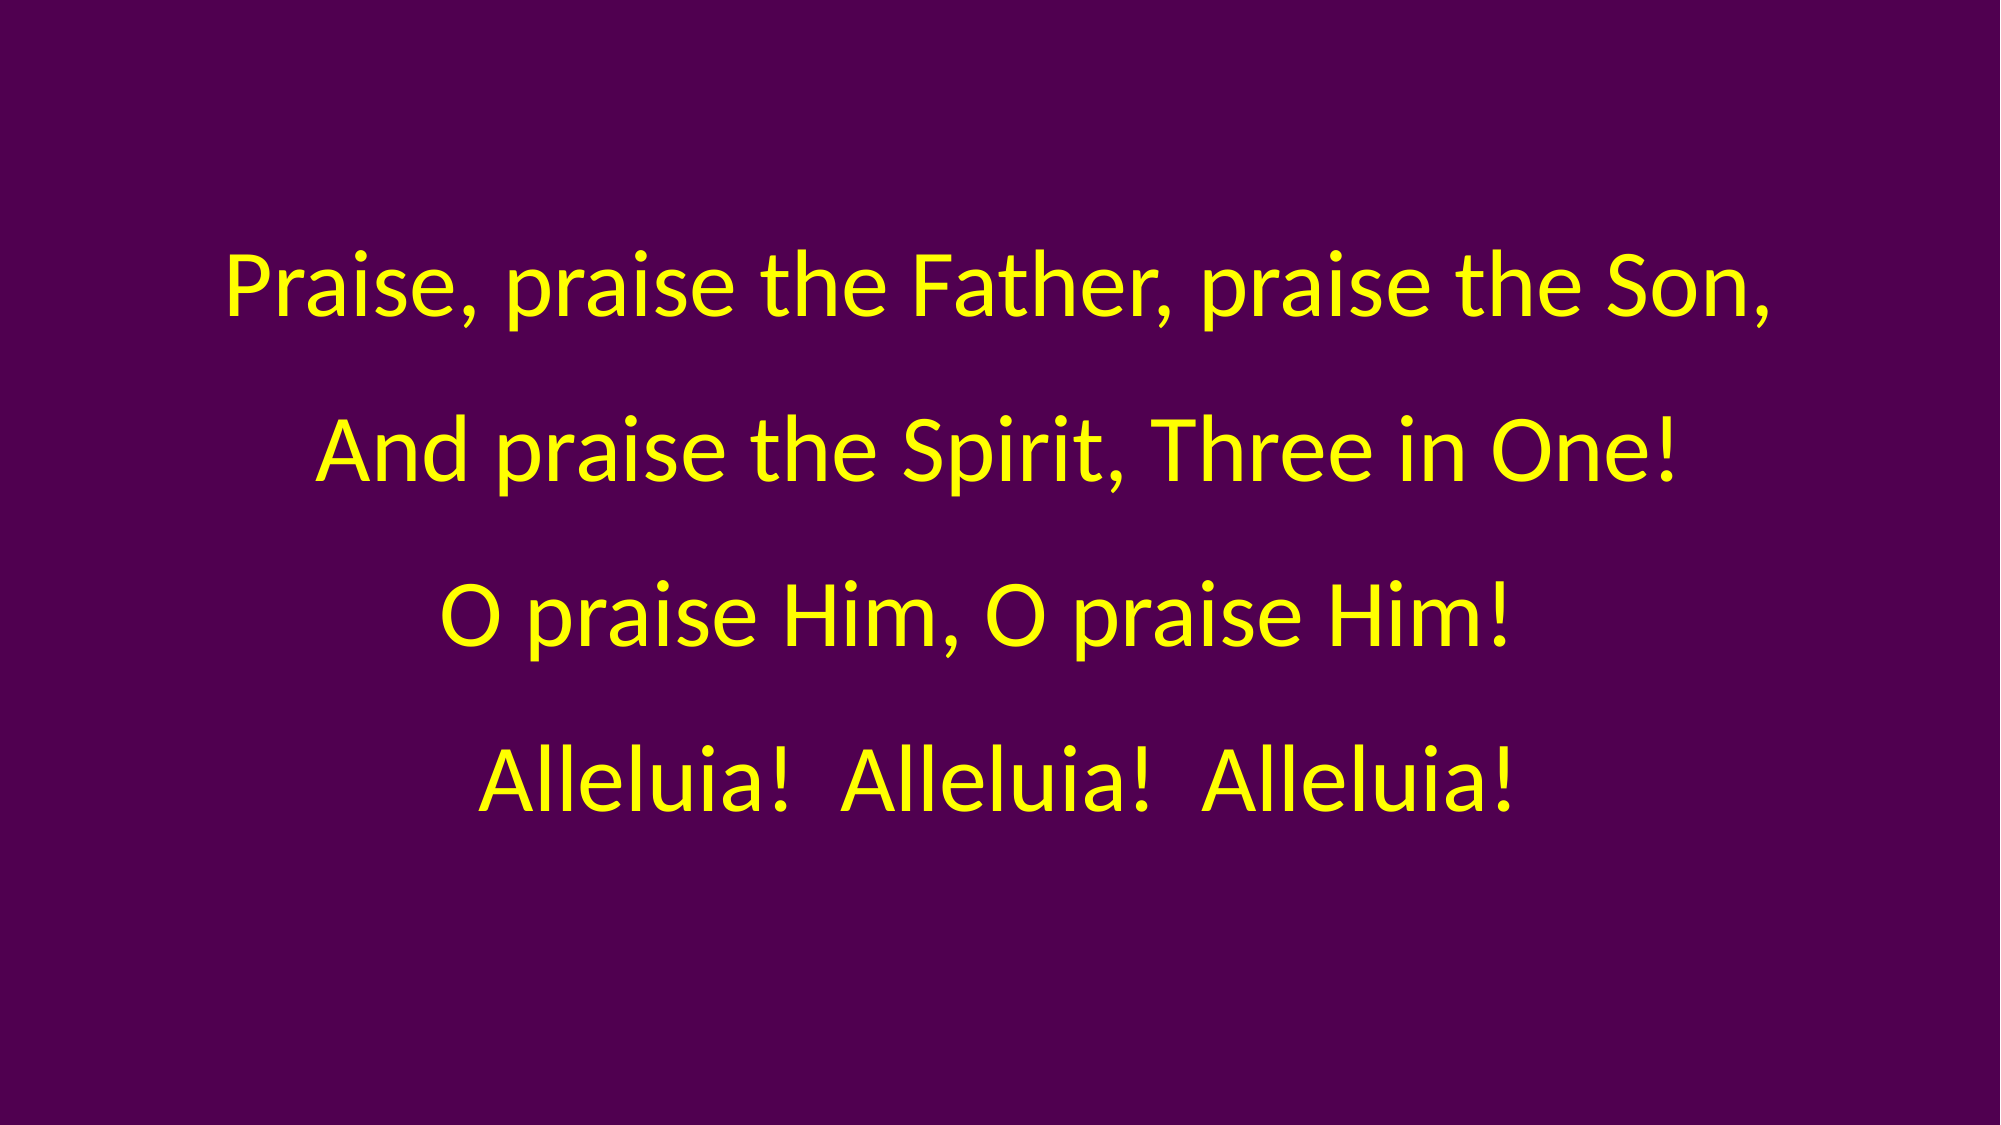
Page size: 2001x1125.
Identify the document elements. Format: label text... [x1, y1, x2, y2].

text_box Praise, praise the Father, praise the Son, And praise the Spirit, Three in One! O praise Him, O praise Him! Alleluia! Alleluia! Alleluia! [0, 212, 2000, 838]
